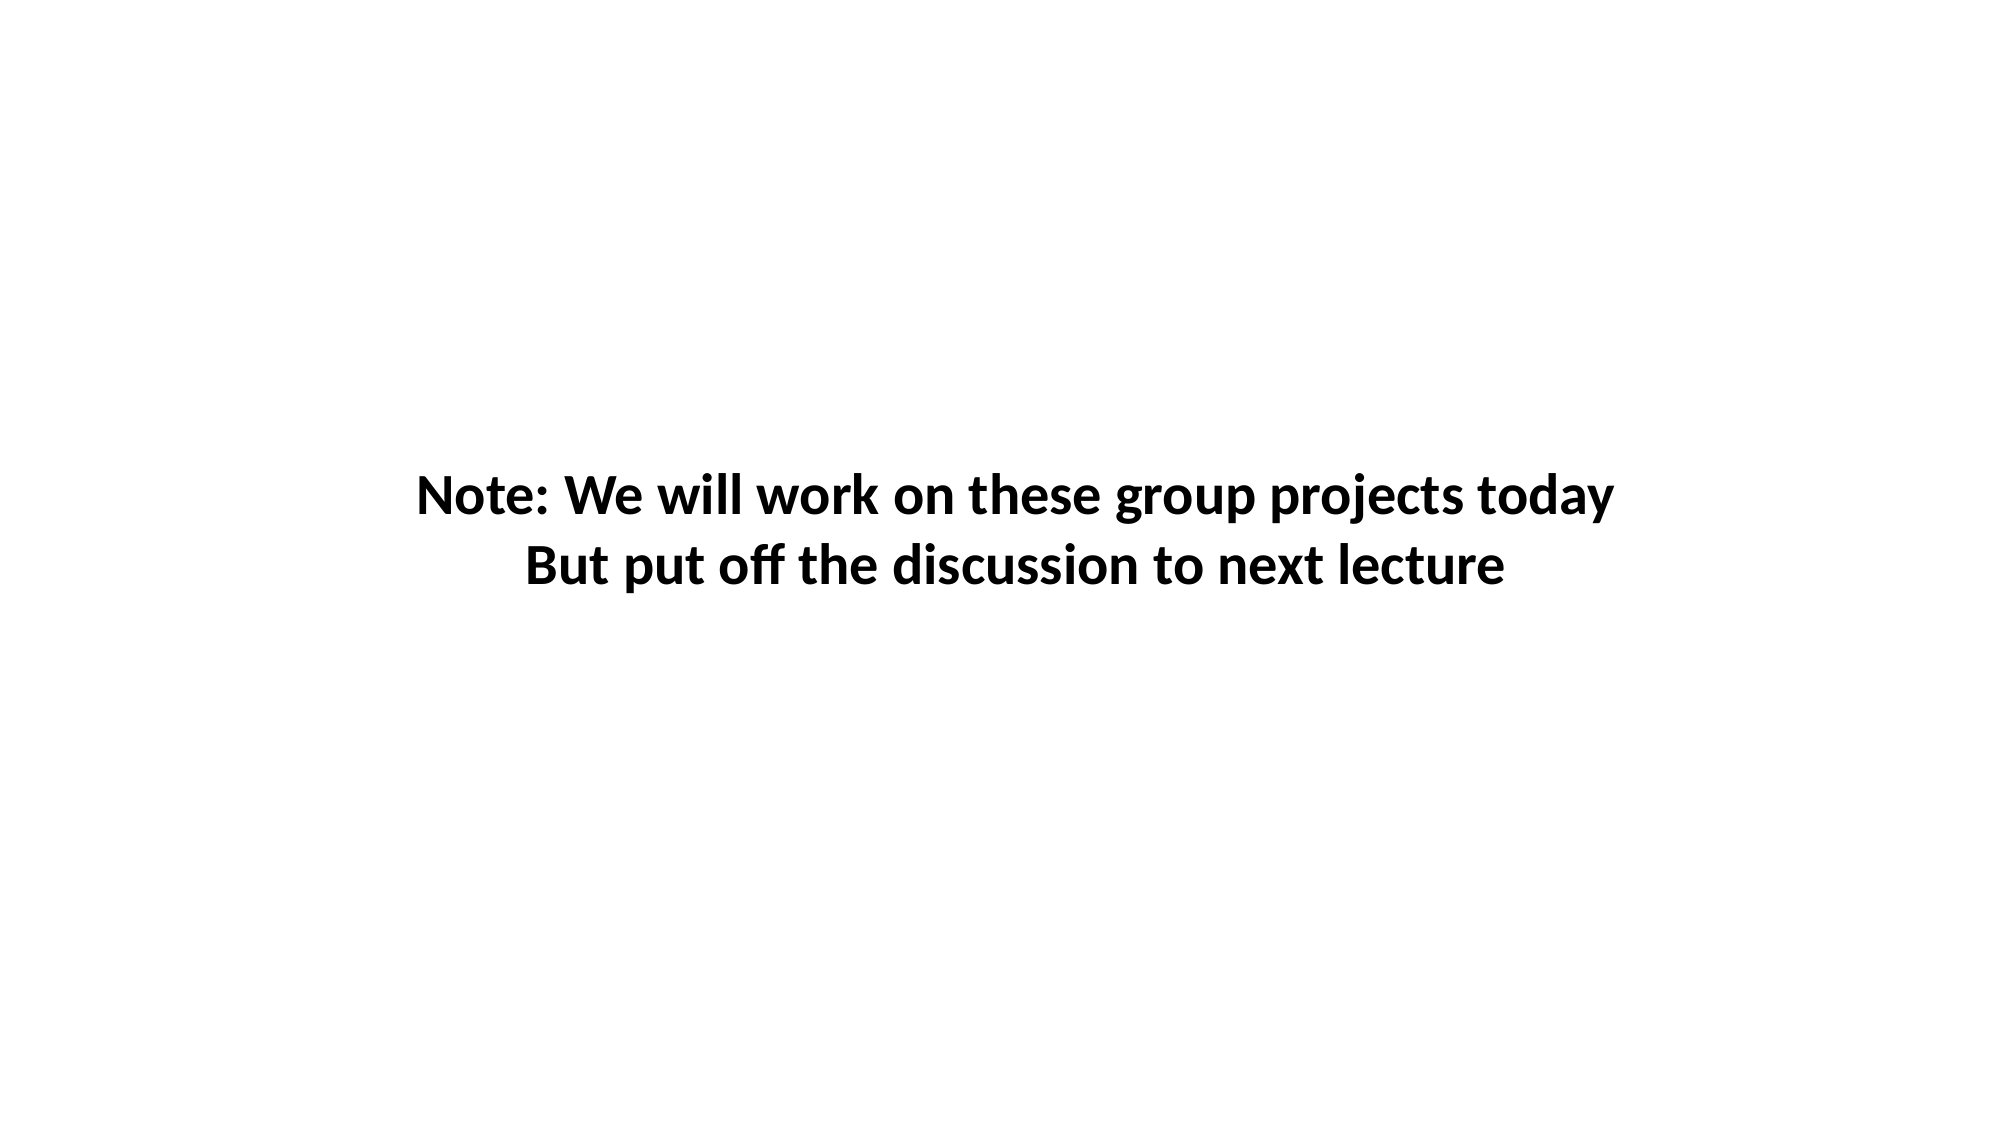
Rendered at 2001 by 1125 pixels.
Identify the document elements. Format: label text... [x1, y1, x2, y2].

text_box Note: We will work on these group projects today But put off the discussion to next lecture [130, 448, 1902, 604]
